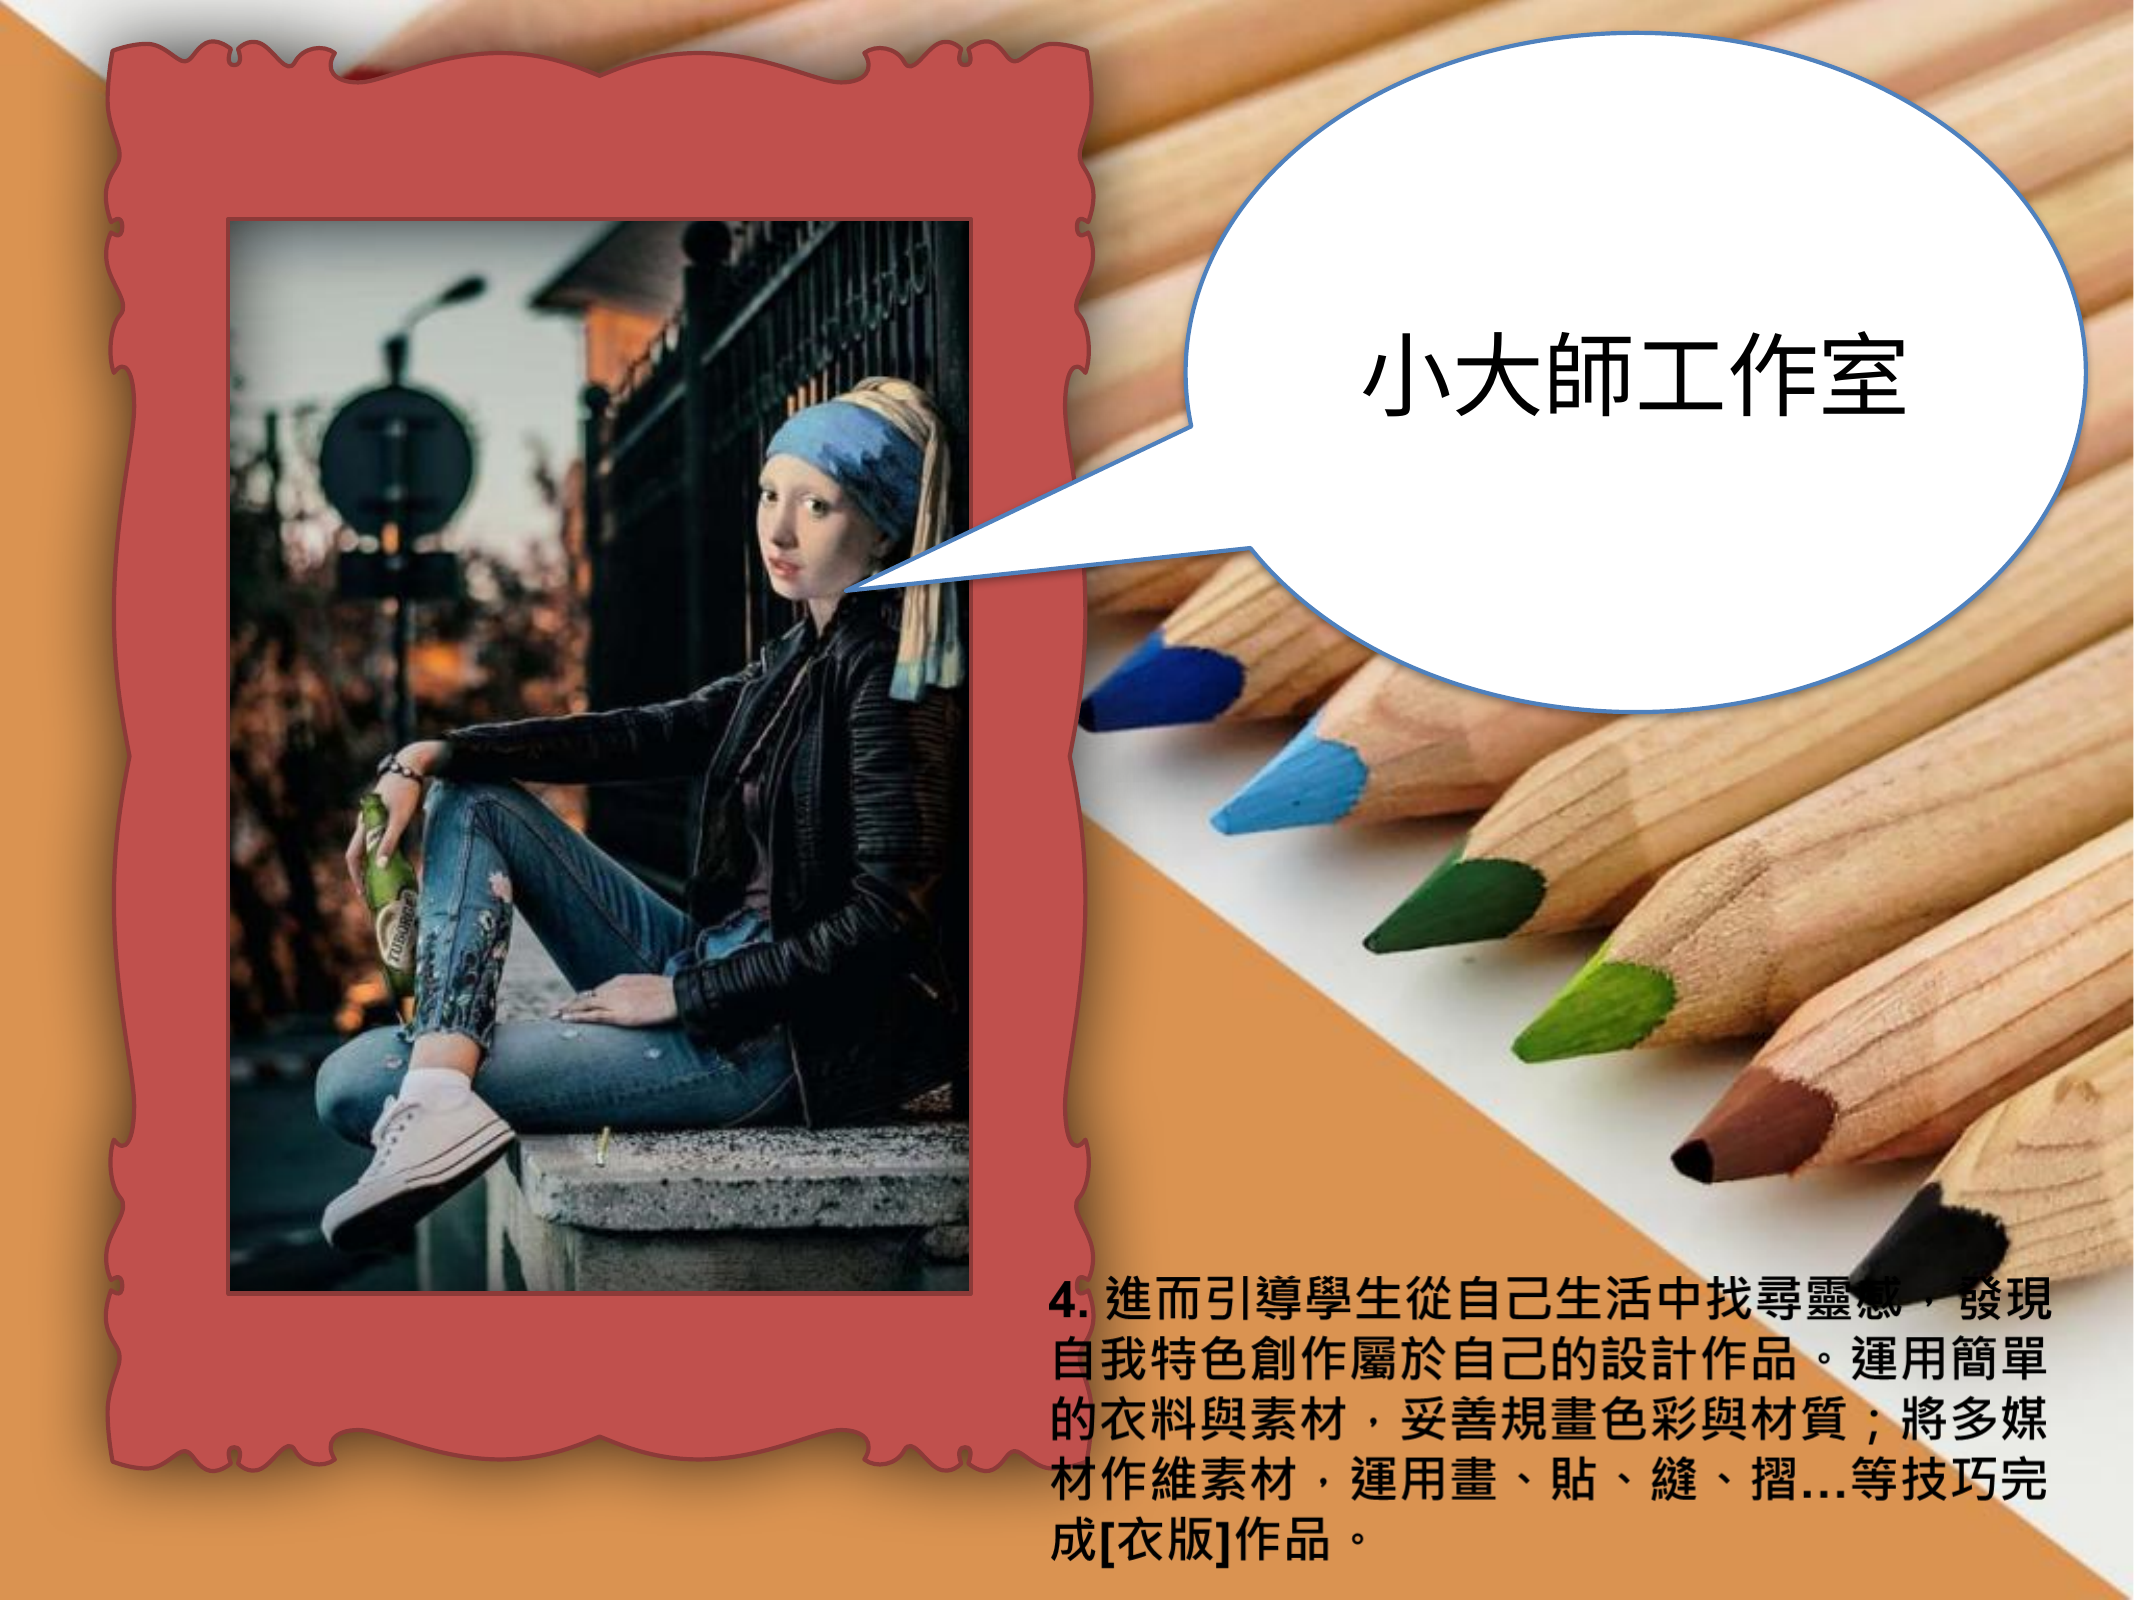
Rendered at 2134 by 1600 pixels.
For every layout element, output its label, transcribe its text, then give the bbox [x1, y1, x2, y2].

text_box 小大師工作室 [1058, 32, 2086, 713]
text_box [105, 41, 1094, 1471]
picture [0, 0, 2134, 1600]
